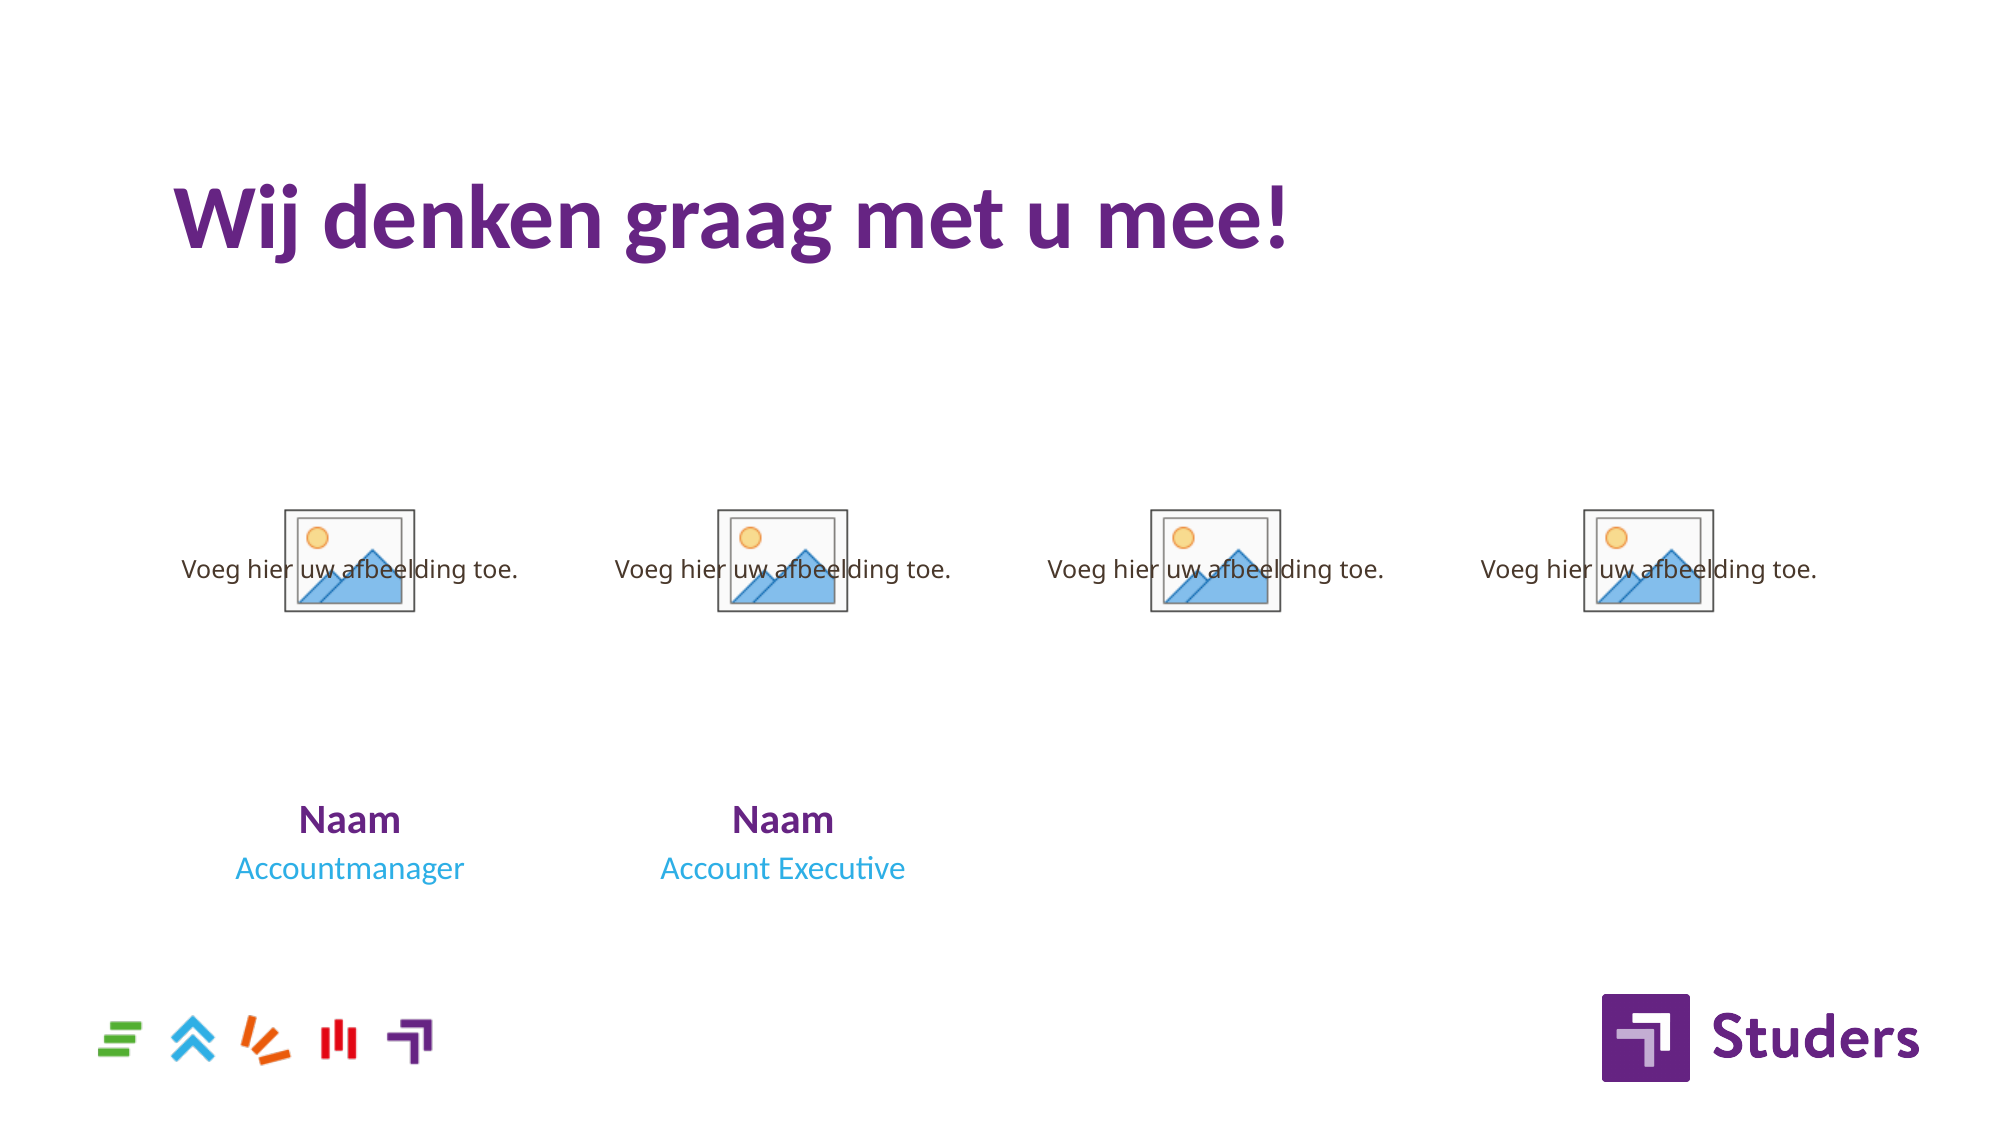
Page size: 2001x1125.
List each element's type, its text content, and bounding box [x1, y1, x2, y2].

picture [173, 383, 528, 739]
picture [1472, 383, 1827, 739]
picture [91, 994, 448, 1106]
list Accountmanager [143, 850, 557, 886]
list Naam [576, 797, 990, 845]
list Naam [143, 797, 557, 845]
picture [1602, 994, 1940, 1082]
list Account Executive [576, 850, 990, 886]
picture [606, 383, 961, 739]
picture [1039, 383, 1394, 739]
title Wij denken graag met u mee! [173, 147, 1827, 290]
